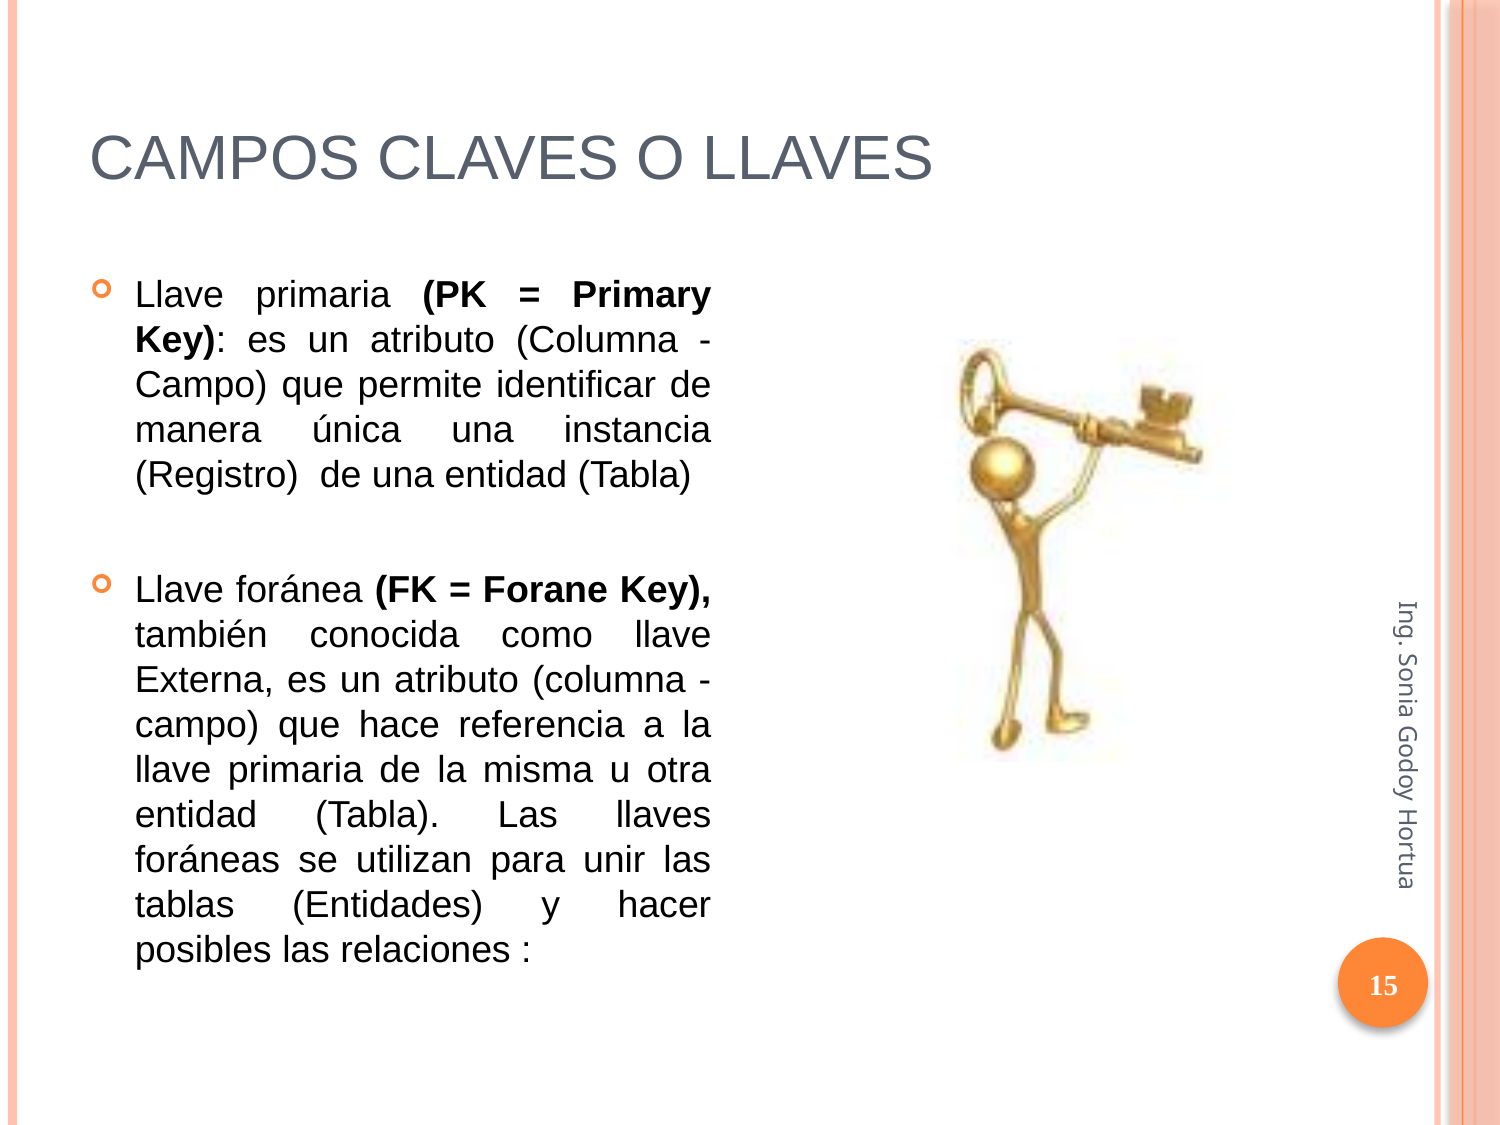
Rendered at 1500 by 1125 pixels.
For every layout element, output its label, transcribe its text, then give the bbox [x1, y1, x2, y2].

title CAMPOS CLAVES O LLAVES [75, 45, 1300, 200]
footer Ing. Sonia Godoy Hortua [1379, 380, 1440, 906]
slide_number 15 [1333, 940, 1434, 1026]
list Llave primaria (PK = Primary Key): es un atributo (Columna - Campo) que permite identificar de manera única una instancia (Registro) de una entidad (Tabla) Llave foránea (FK = Forane Key), también conocida como llave Externa, es un atributo (columna - campo) que hace referencia a la llave primaria de la misma u otra entidad (Tabla). Las llaves foráneas se utilizan para unir las tablas (Entidades) y hacer posibles las relaciones : [74, 262, 727, 1063]
picture [849, 339, 1273, 762]
